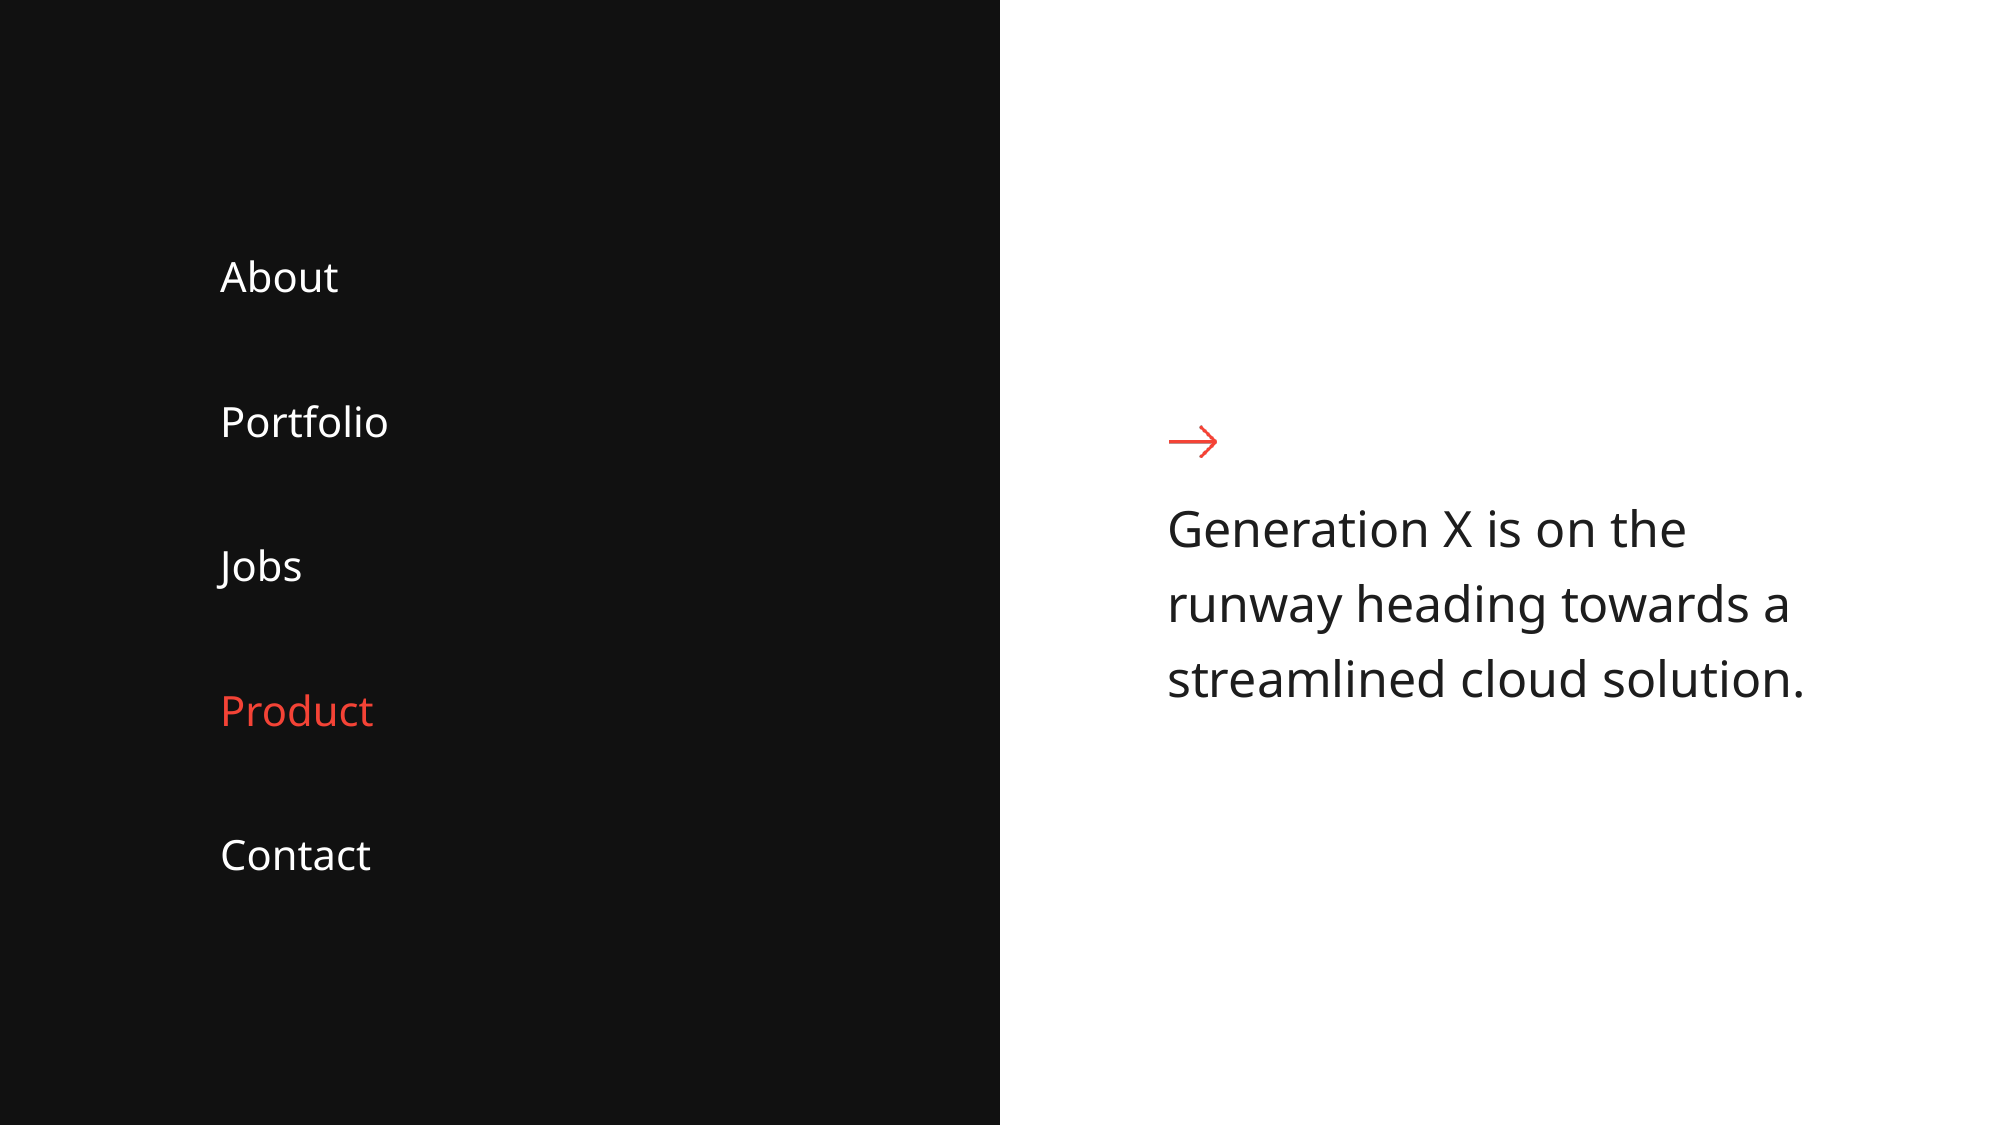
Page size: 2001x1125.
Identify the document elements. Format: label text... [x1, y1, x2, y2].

text_box Contact [220, 823, 889, 879]
picture [1167, 415, 1217, 465]
text_box Portfolio [220, 390, 889, 446]
text_box Generation X is on the runway heading towards a streamlined cloud solution. [1167, 482, 1853, 708]
text_box Product [220, 679, 889, 735]
text_box [0, 0, 1001, 1125]
text_box Jobs [220, 535, 889, 590]
text_box About [220, 246, 889, 302]
text_box [1166, 406, 1228, 476]
